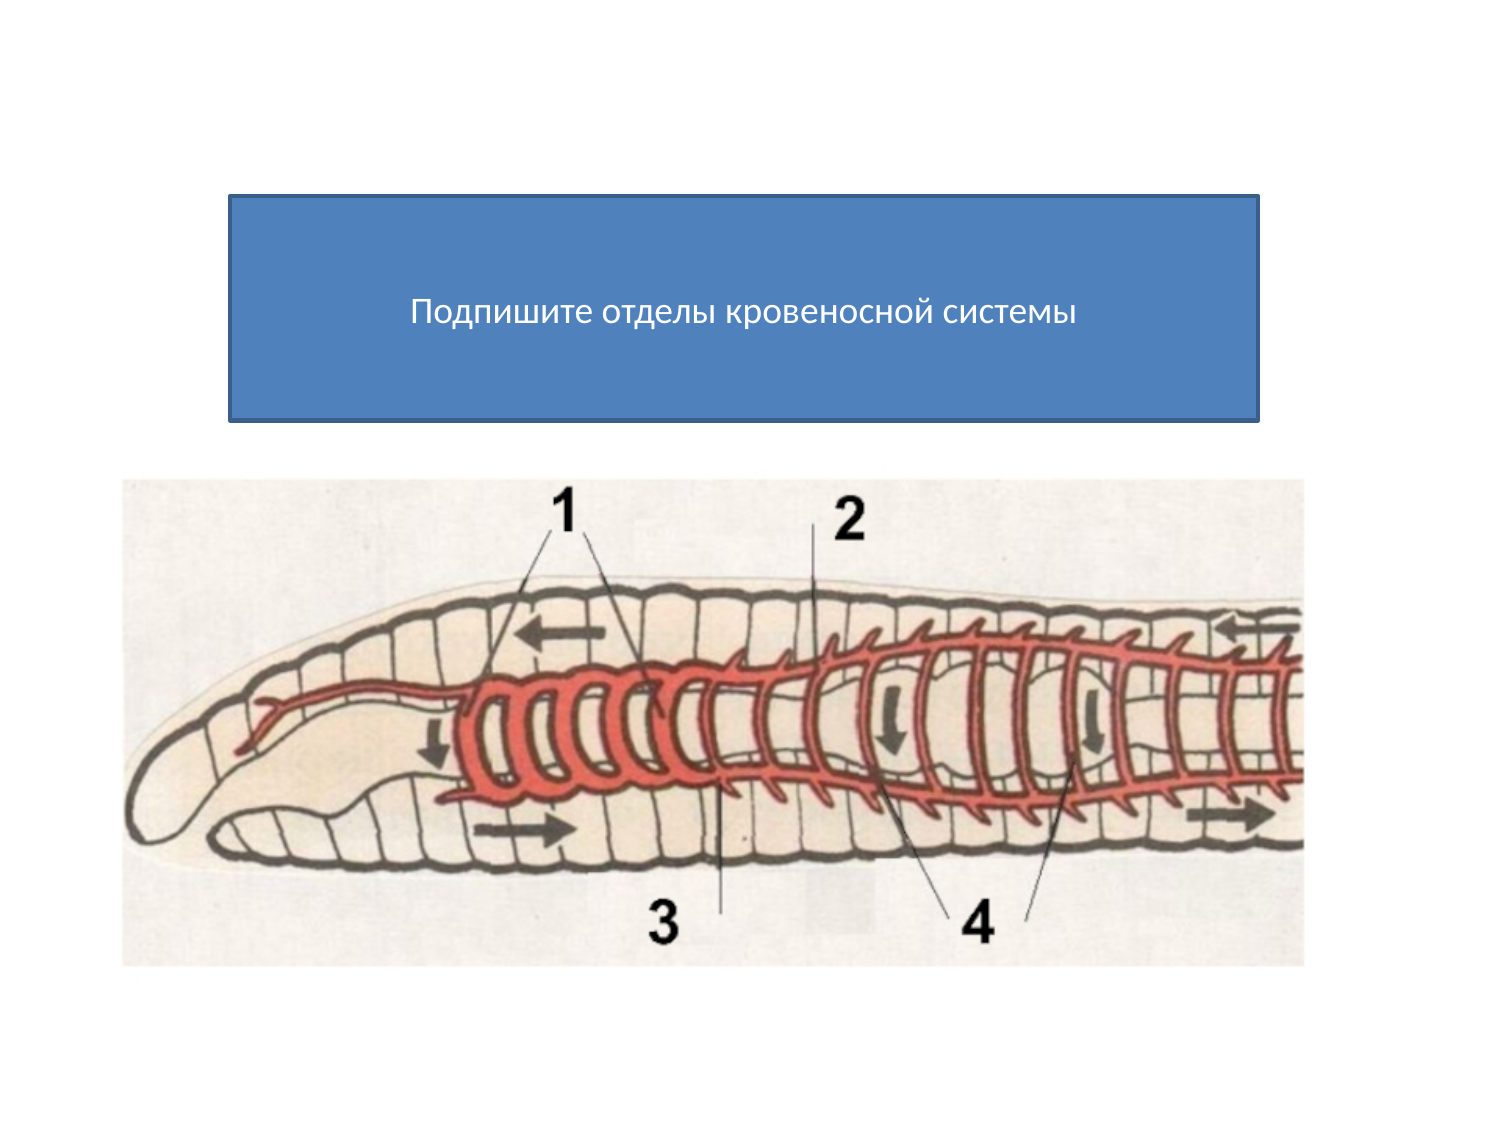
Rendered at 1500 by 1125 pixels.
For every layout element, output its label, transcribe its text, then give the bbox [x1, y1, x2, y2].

picture [88, 231, 1339, 1125]
text_box Подпишите отделы кровеносной системы [228, 194, 1260, 230]
